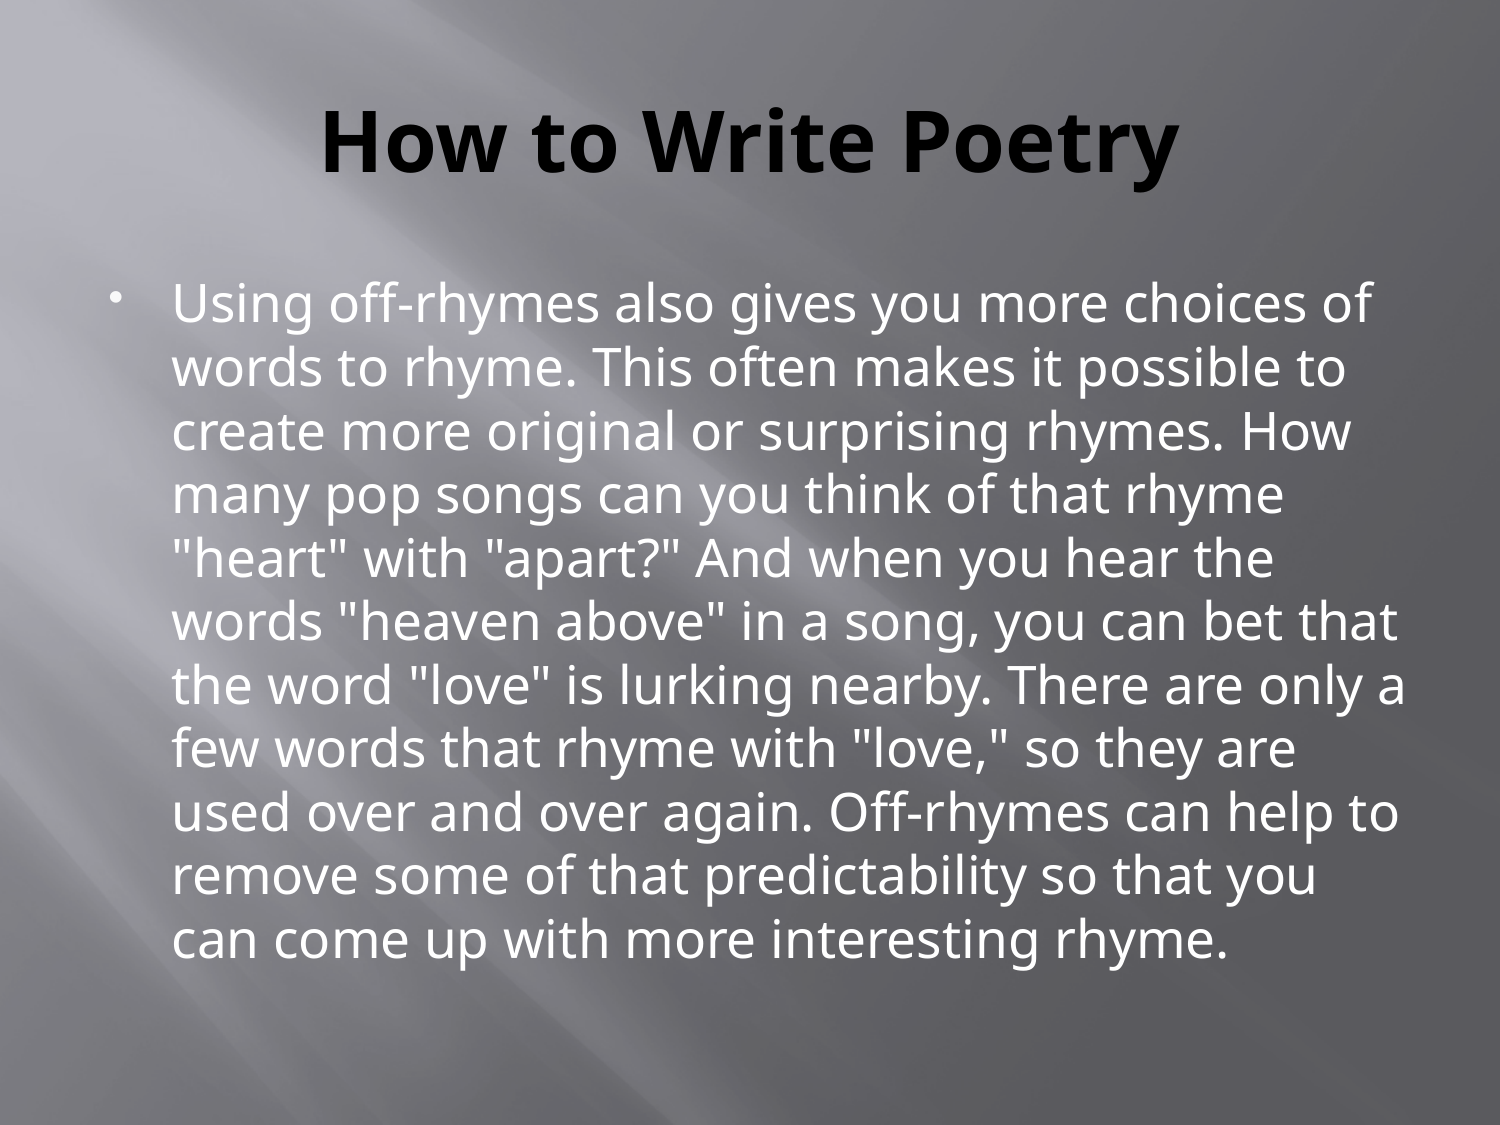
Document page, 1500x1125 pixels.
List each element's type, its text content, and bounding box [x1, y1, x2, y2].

list Using off-rhymes also gives you more choices of words to rhyme. This often makes it possible to create more original or surprising rhymes. How many pop songs can you think of that rhyme "heart" with "apart?" And when you hear the words "heaven above" in a song, you can bet that the word "love" is lurking nearby. There are only a few words that rhyme with "love," so they are used over and over again. Off-rhymes can help to remove some of that predictability so that you can come up with more interesting rhyme. [75, 262, 1425, 1035]
title How to Write Poetry [75, 45, 1425, 233]
